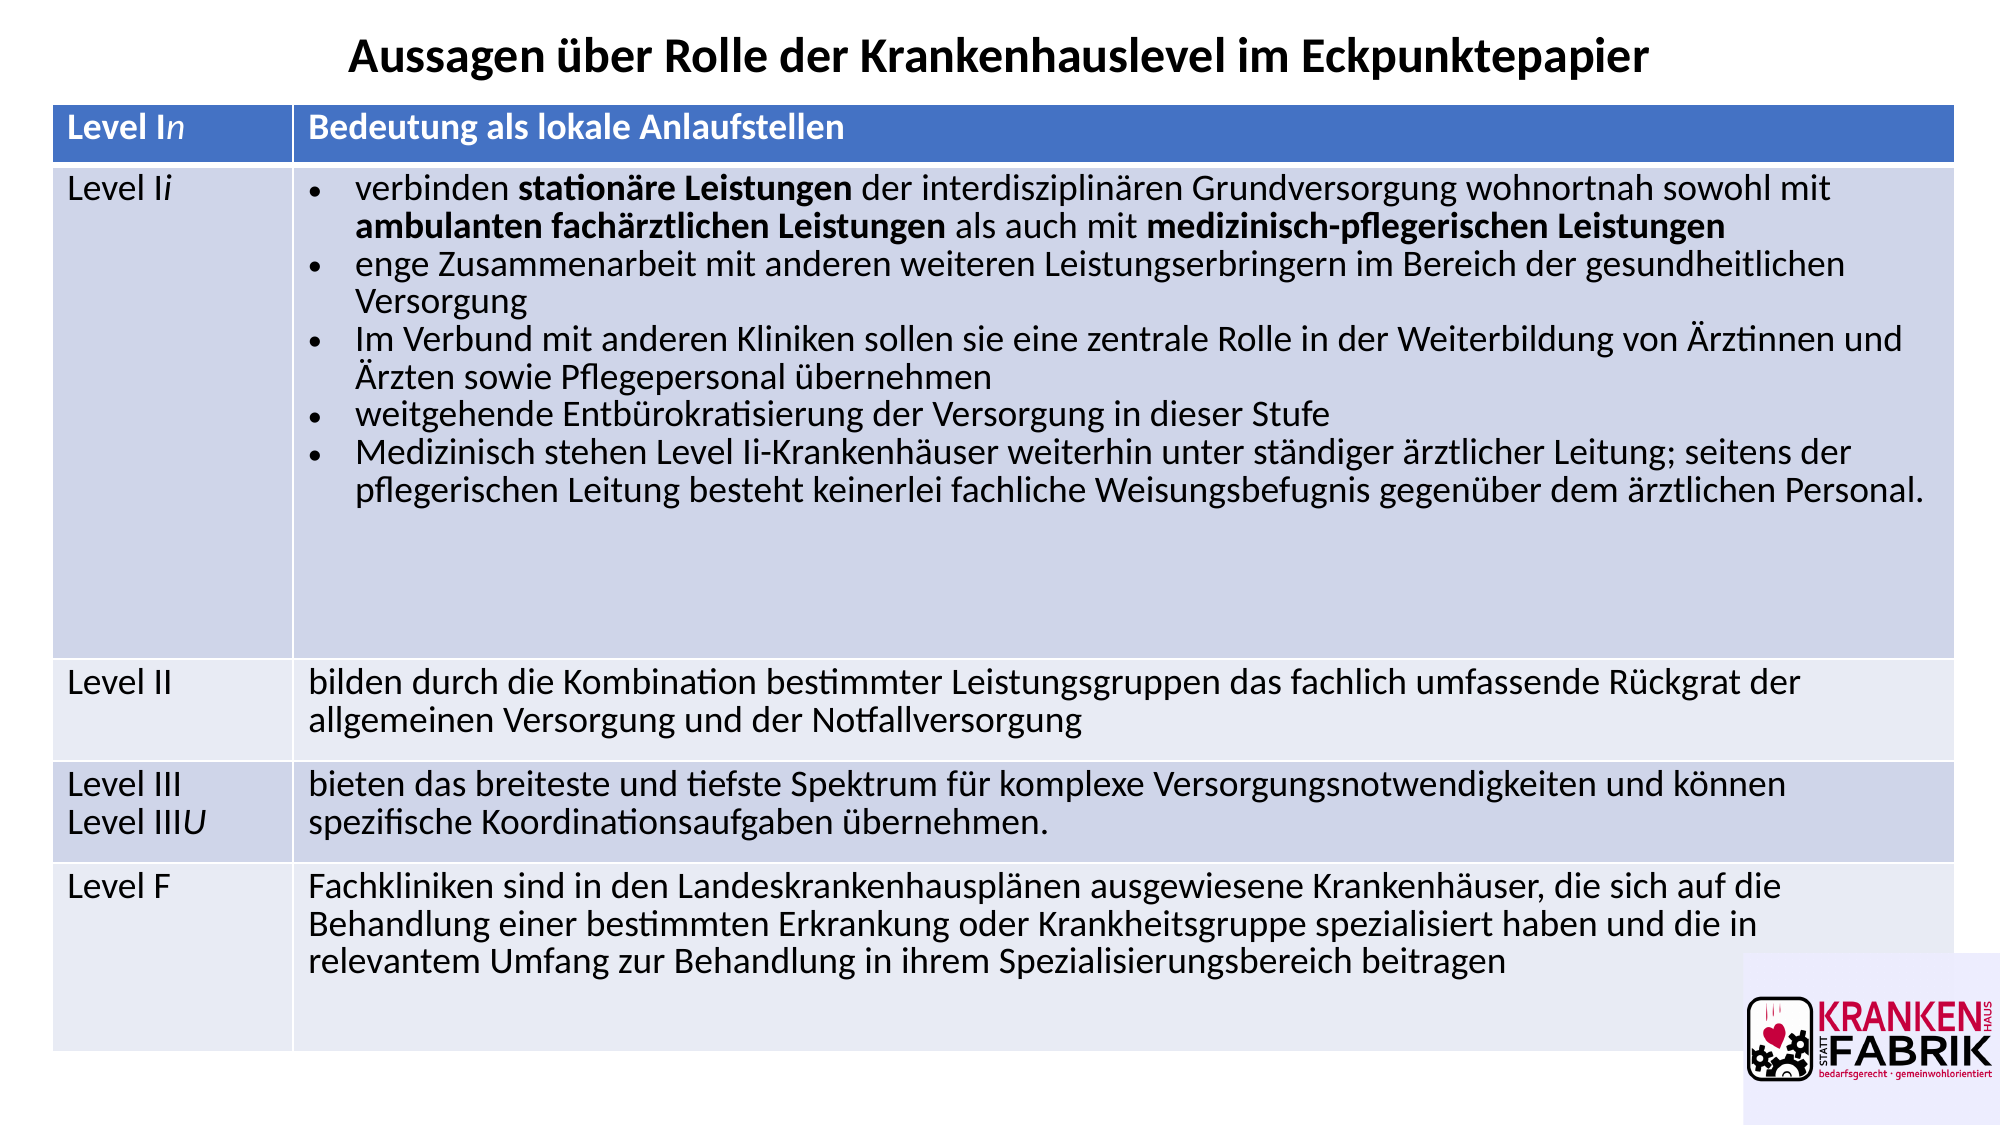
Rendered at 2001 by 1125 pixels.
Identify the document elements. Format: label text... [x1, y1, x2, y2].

table_cell Level III Level IIIU [53, 762, 292, 862]
picture [1743, 953, 2000, 1125]
table_cell bieten das breiteste und tiefste Spektrum für komplexe Versorgungsnotwendigkeiten und können spezifische Koordinationsaufgaben übernehmen. [294, 762, 1954, 862]
table_cell Level F [53, 864, 292, 1051]
table_cell verbinden stationäre Leistungen der interdisziplinären Grundversorgung wohnortnah sowohl mit ambulanten fachärztlichen Leistungen als auch mit medizinisch-pflegerischen Leistungen enge Zusammenarbeit mit anderen weiteren Leistungserbringern im Bereich der gesundheitlichen Versorgung Im Verbund mit anderen Kliniken sollen sie eine zentrale Rolle in der Weiterbildung von Ärztinnen und Ärzten sowie Pflegepersonal übernehmen weitgehende Entbürokratisierung der Versorgung in dieser Stufe Medizinisch stehen Level Ii-Krankenhäuser weiterhin unter ständiger ärztlicher Leitung; seitens der pflegerischen Leitung besteht keinerlei fachliche Weisungsbefugnis gegenüber dem ärztlichen Personal. [294, 168, 1954, 658]
table_cell bilden durch die Kombination bestimmter Leistungsgruppen das fachlich umfassende Rückgrat der allgemeinen Versorgung und der Notfallversorgung [294, 660, 1954, 760]
table_cell Level II [53, 660, 292, 760]
table_cell Level Ii [53, 168, 292, 658]
text_box Aussagen über Rolle der Krankenhauslevel im Eckpunktepapier [295, 15, 1705, 90]
table_cell Fachkliniken sind in den Landeskrankenhausplänen ausgewiesene Krankenhäuser, die sich auf die Behandlung einer bestimmten Erkrankung oder Krankheitsgruppe spezialisiert haben und die in relevantem Umfang zur Behandlung in ihrem Spezialisierungsbereich beitragen [294, 864, 1954, 1051]
table_header Level In [53, 105, 292, 162]
table_header Bedeutung als lokale Anlaufstellen [294, 105, 1954, 162]
